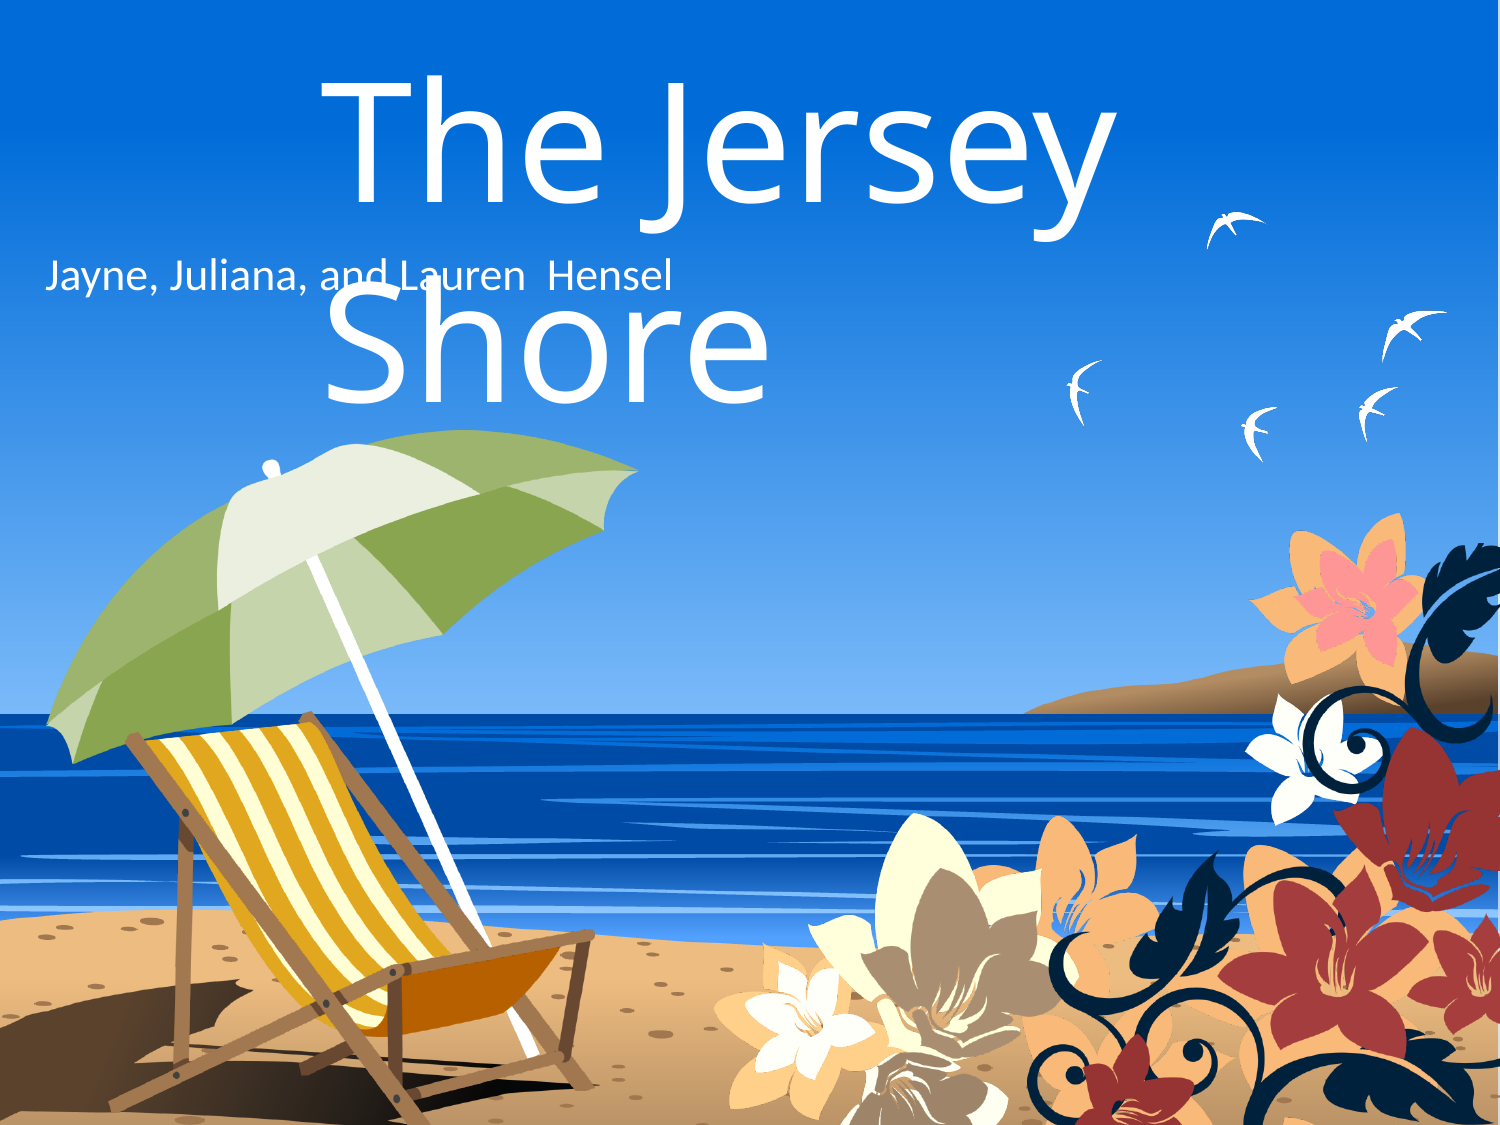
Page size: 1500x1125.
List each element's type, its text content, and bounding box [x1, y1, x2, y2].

text_box Jayne, Juliana, and Lauren Hensel [30, 237, 911, 307]
picture [0, 0, 1500, 1125]
text_box The Jersey Shore [306, 28, 1144, 443]
